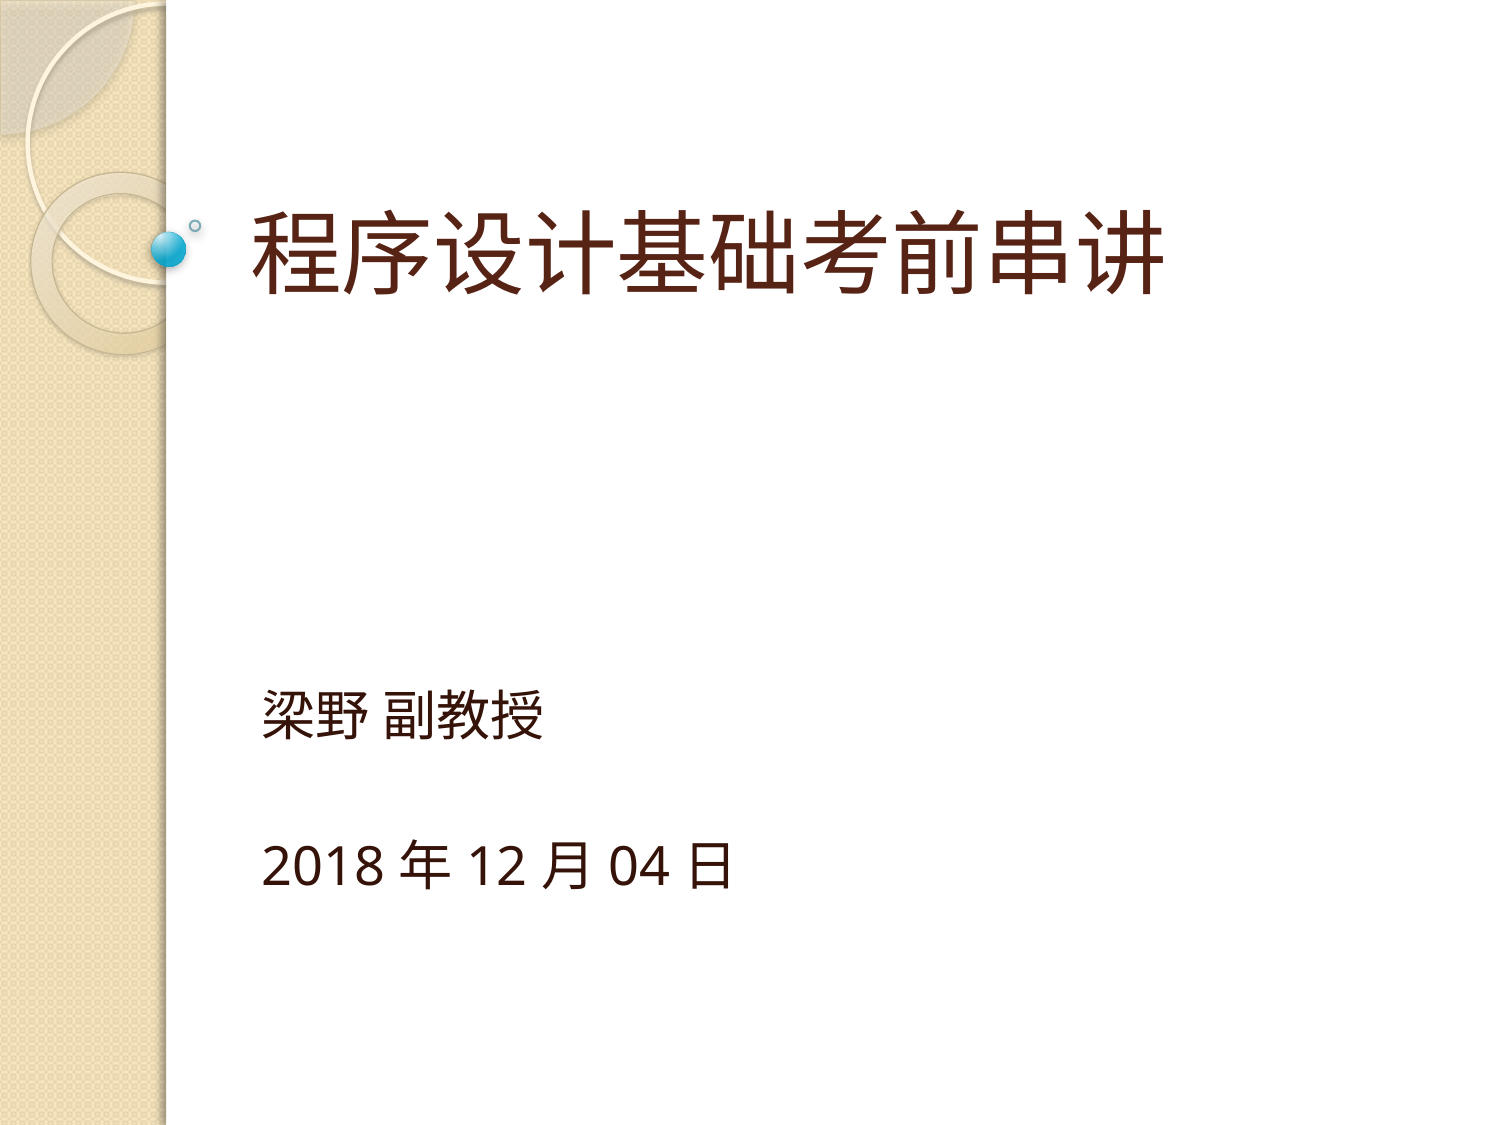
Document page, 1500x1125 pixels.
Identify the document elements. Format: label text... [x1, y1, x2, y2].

subtitle 梁野 副教授 2018年12月04日 [234, 676, 1450, 965]
title 程序设计基础考前串讲 [235, 71, 1451, 313]
